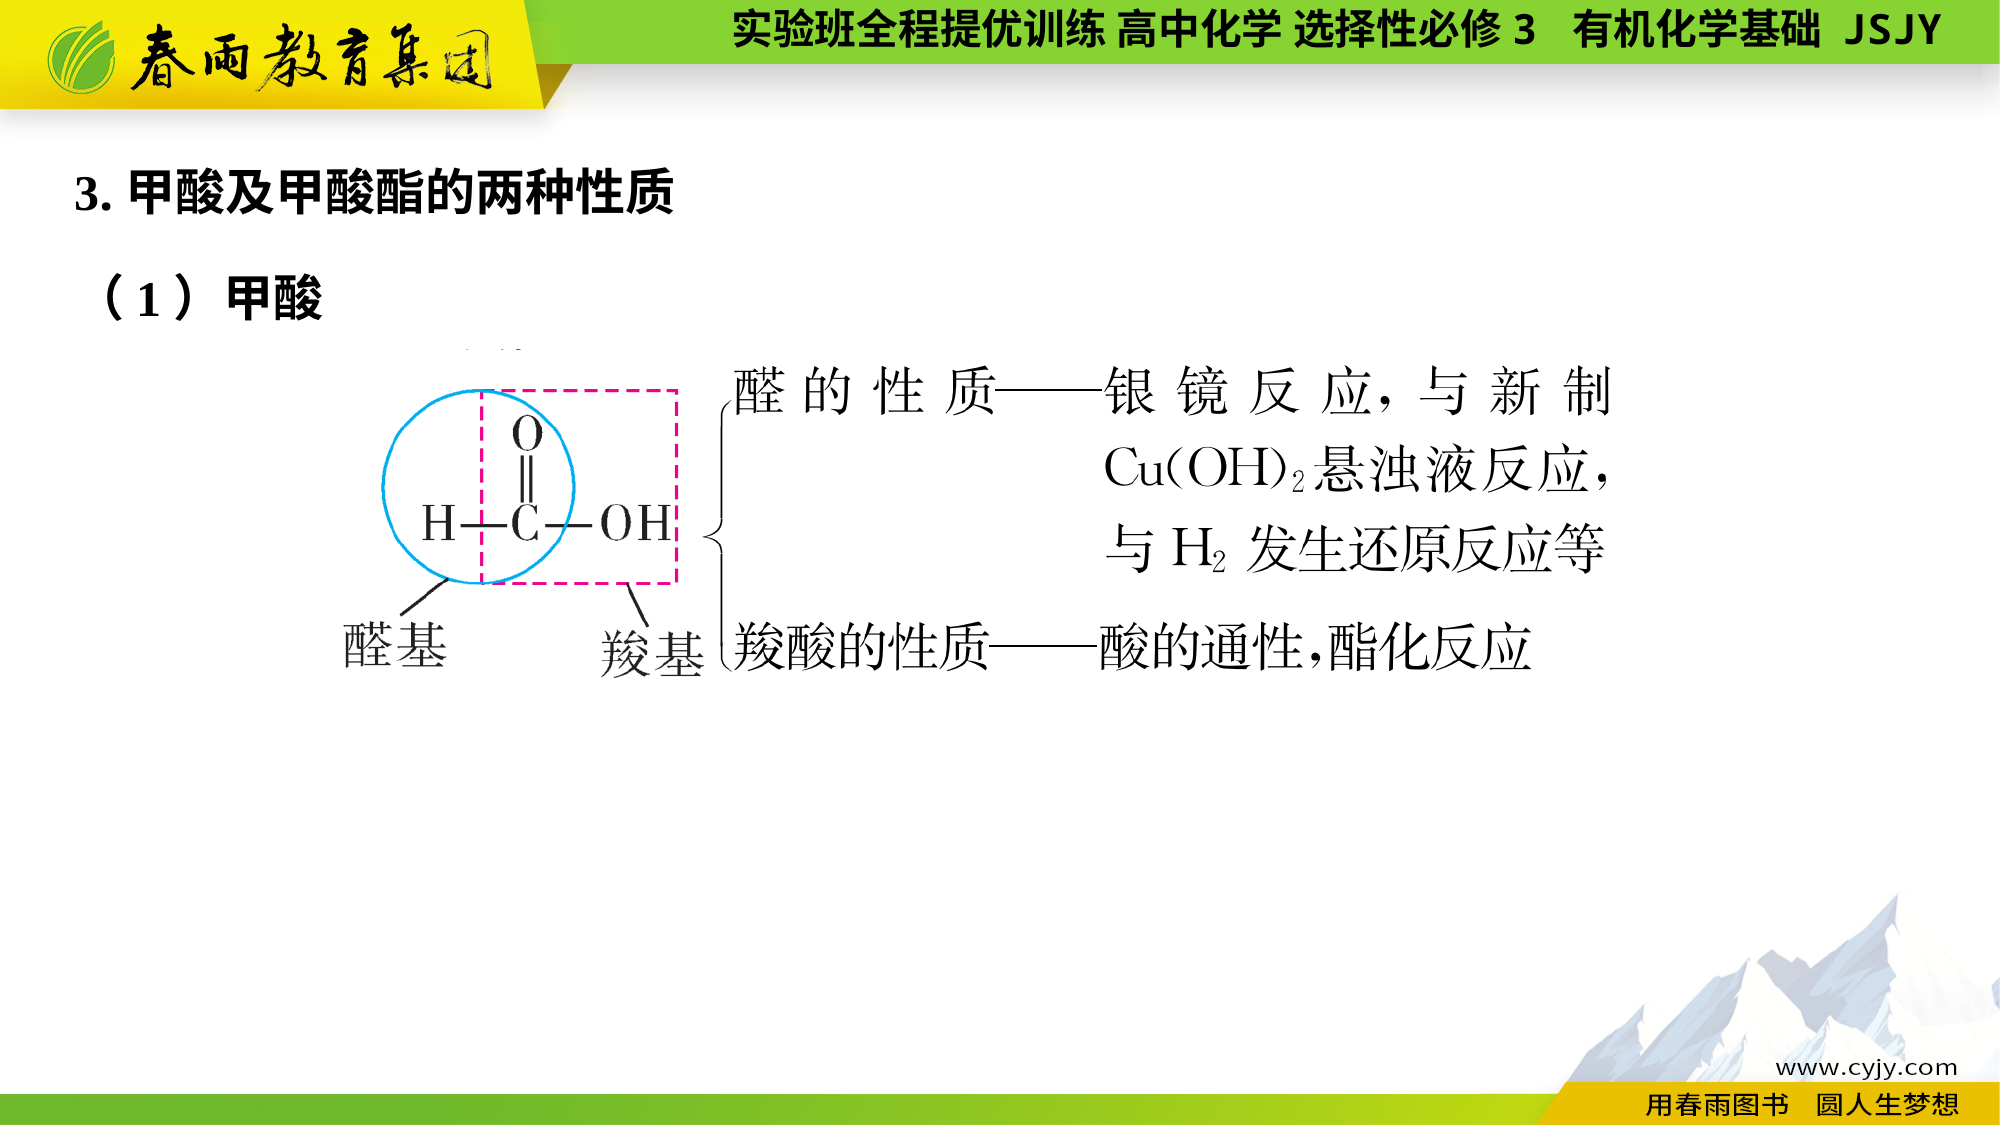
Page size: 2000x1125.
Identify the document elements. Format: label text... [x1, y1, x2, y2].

picture [0, 0, 2000, 1125]
list 3.甲酸及甲酸酯的两种性质 （1）甲酸 [59, 122, 1944, 325]
